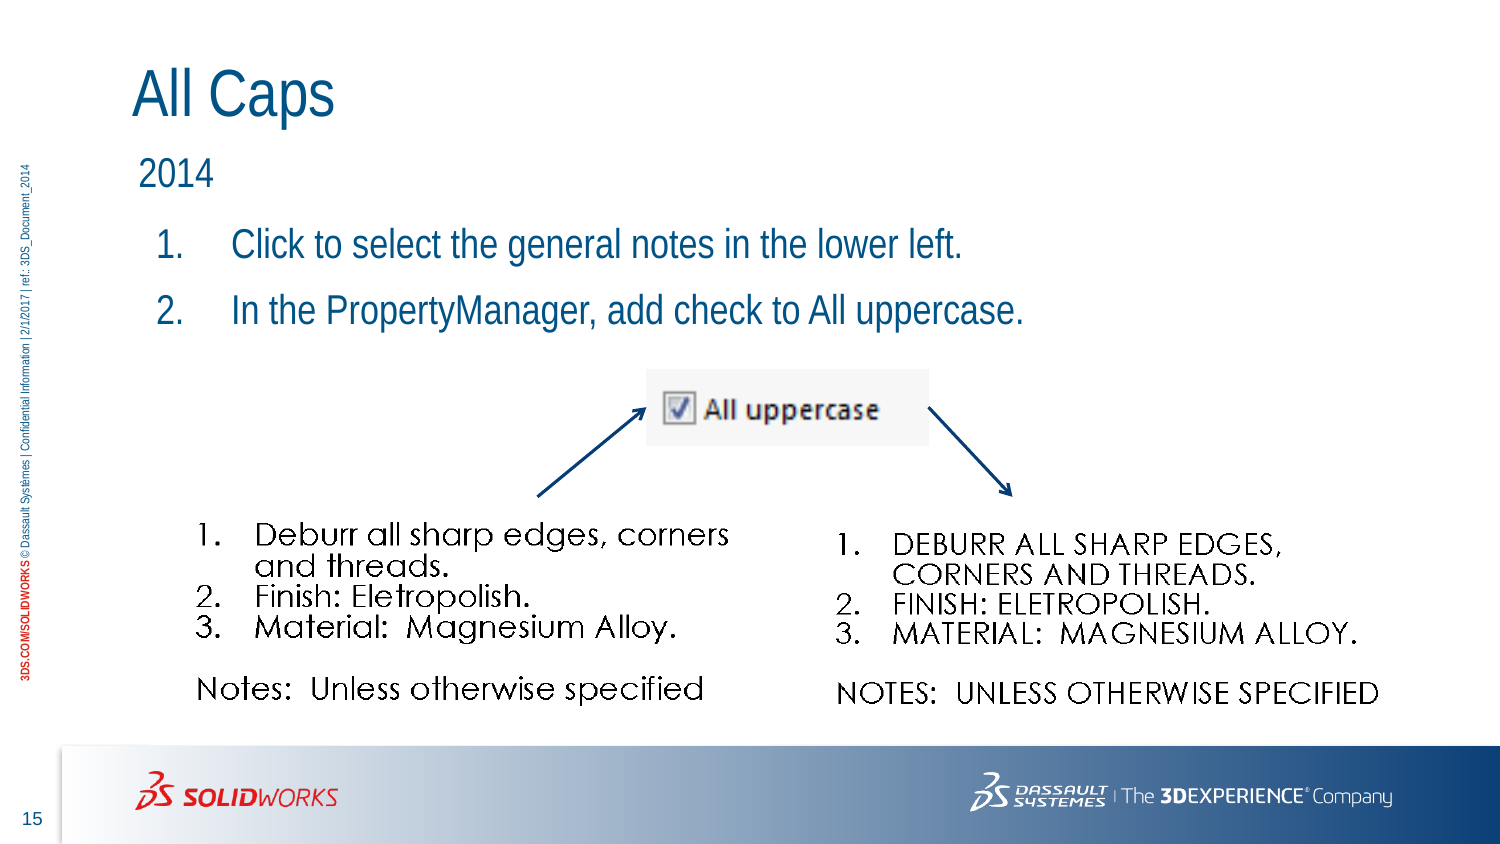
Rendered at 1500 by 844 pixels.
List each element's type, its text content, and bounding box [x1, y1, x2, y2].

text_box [537, 406, 647, 498]
picture [646, 368, 929, 446]
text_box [928, 406, 1013, 498]
picture [149, 484, 769, 746]
list 2014 [123, 138, 1412, 204]
picture [787, 484, 1426, 736]
list Click to select the general notes in the lower left. In the PropertyManager, add check to All uppercase. [141, 209, 1418, 729]
picture [135, 771, 338, 810]
title All Caps [118, 59, 1418, 121]
picture [962, 771, 1400, 812]
